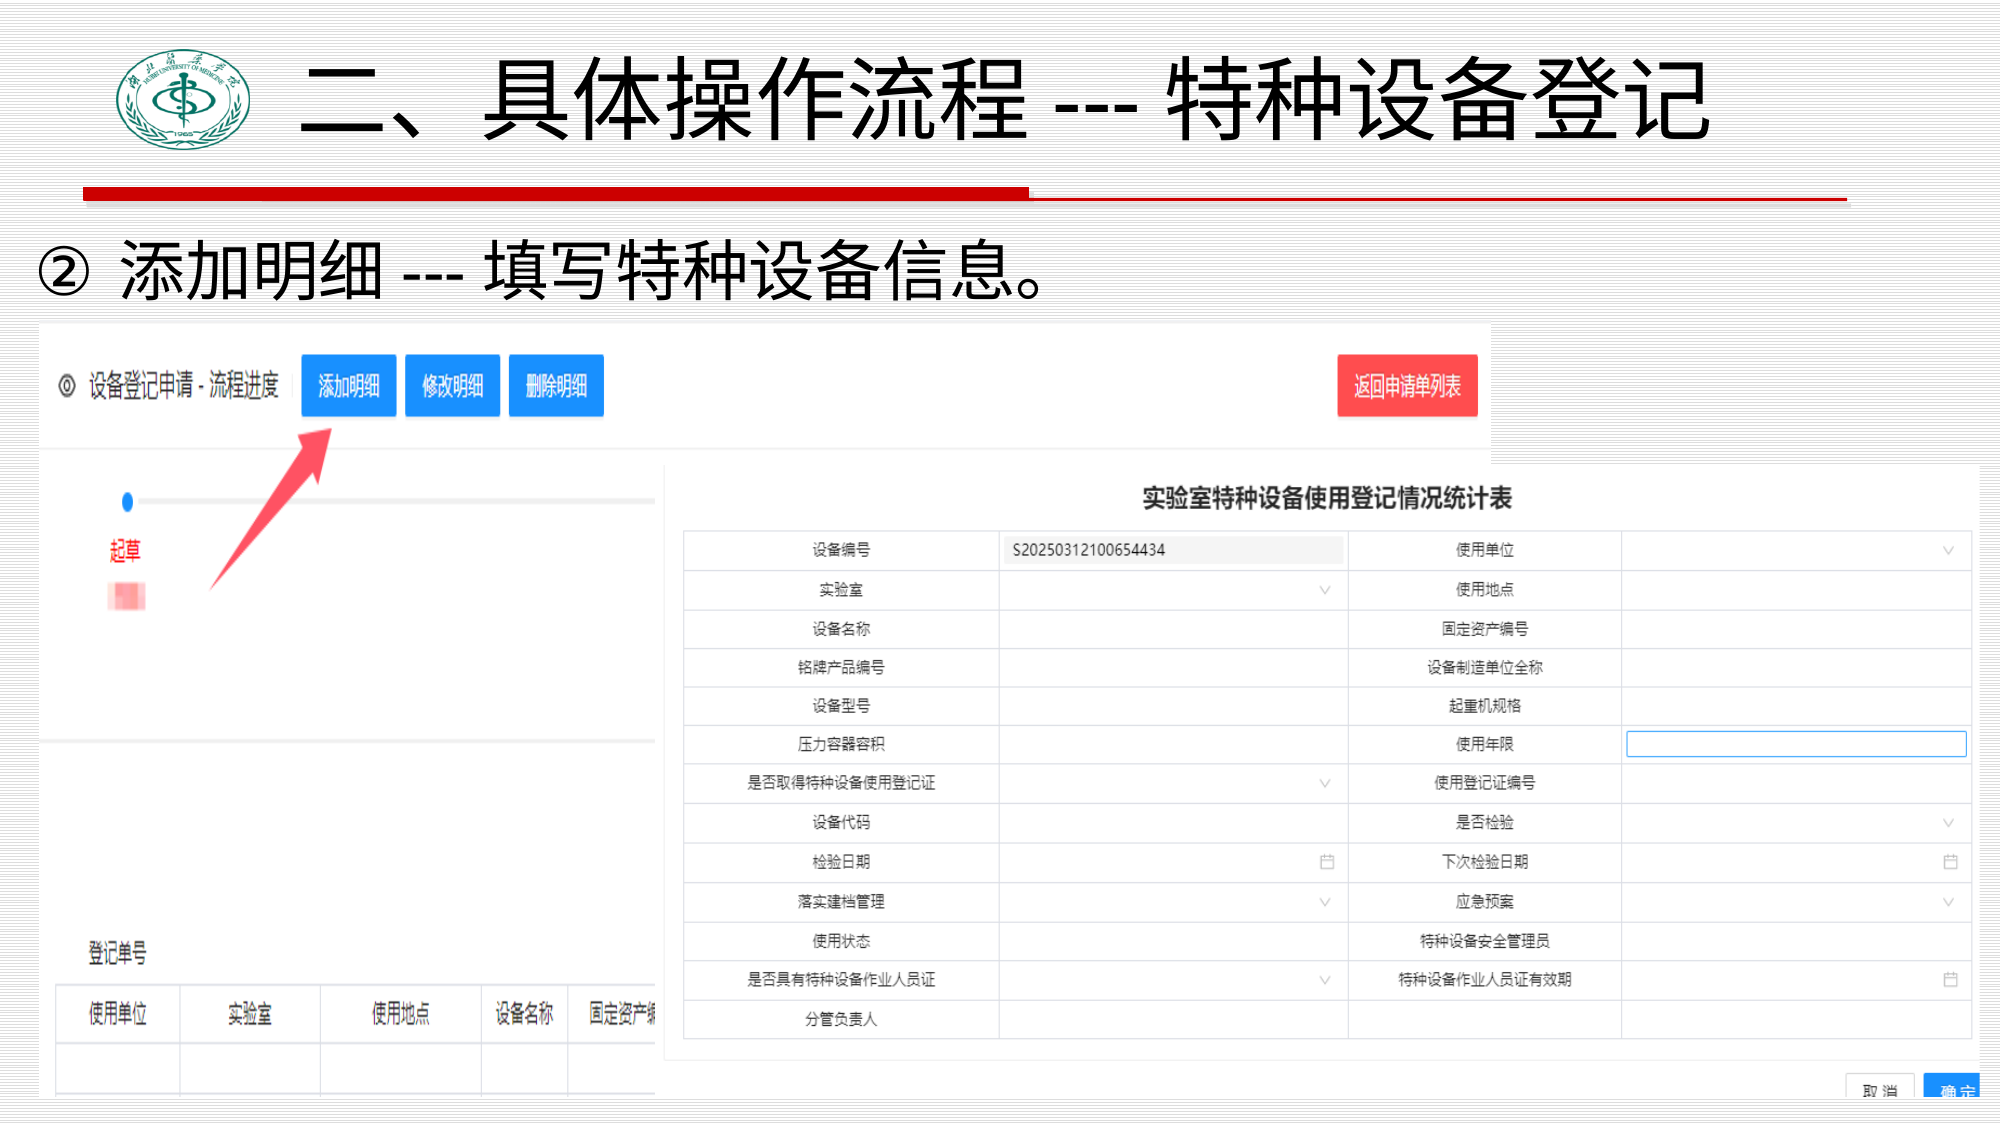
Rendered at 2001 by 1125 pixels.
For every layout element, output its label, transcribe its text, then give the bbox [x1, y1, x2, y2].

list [39, 320, 1491, 1098]
picture [116, 49, 250, 150]
text_box 二、具体操作流程---特种设备登记 [282, 16, 1948, 177]
picture [654, 464, 1980, 1097]
title 添加明细---填写特种设备信息。 [19, 216, 1930, 322]
